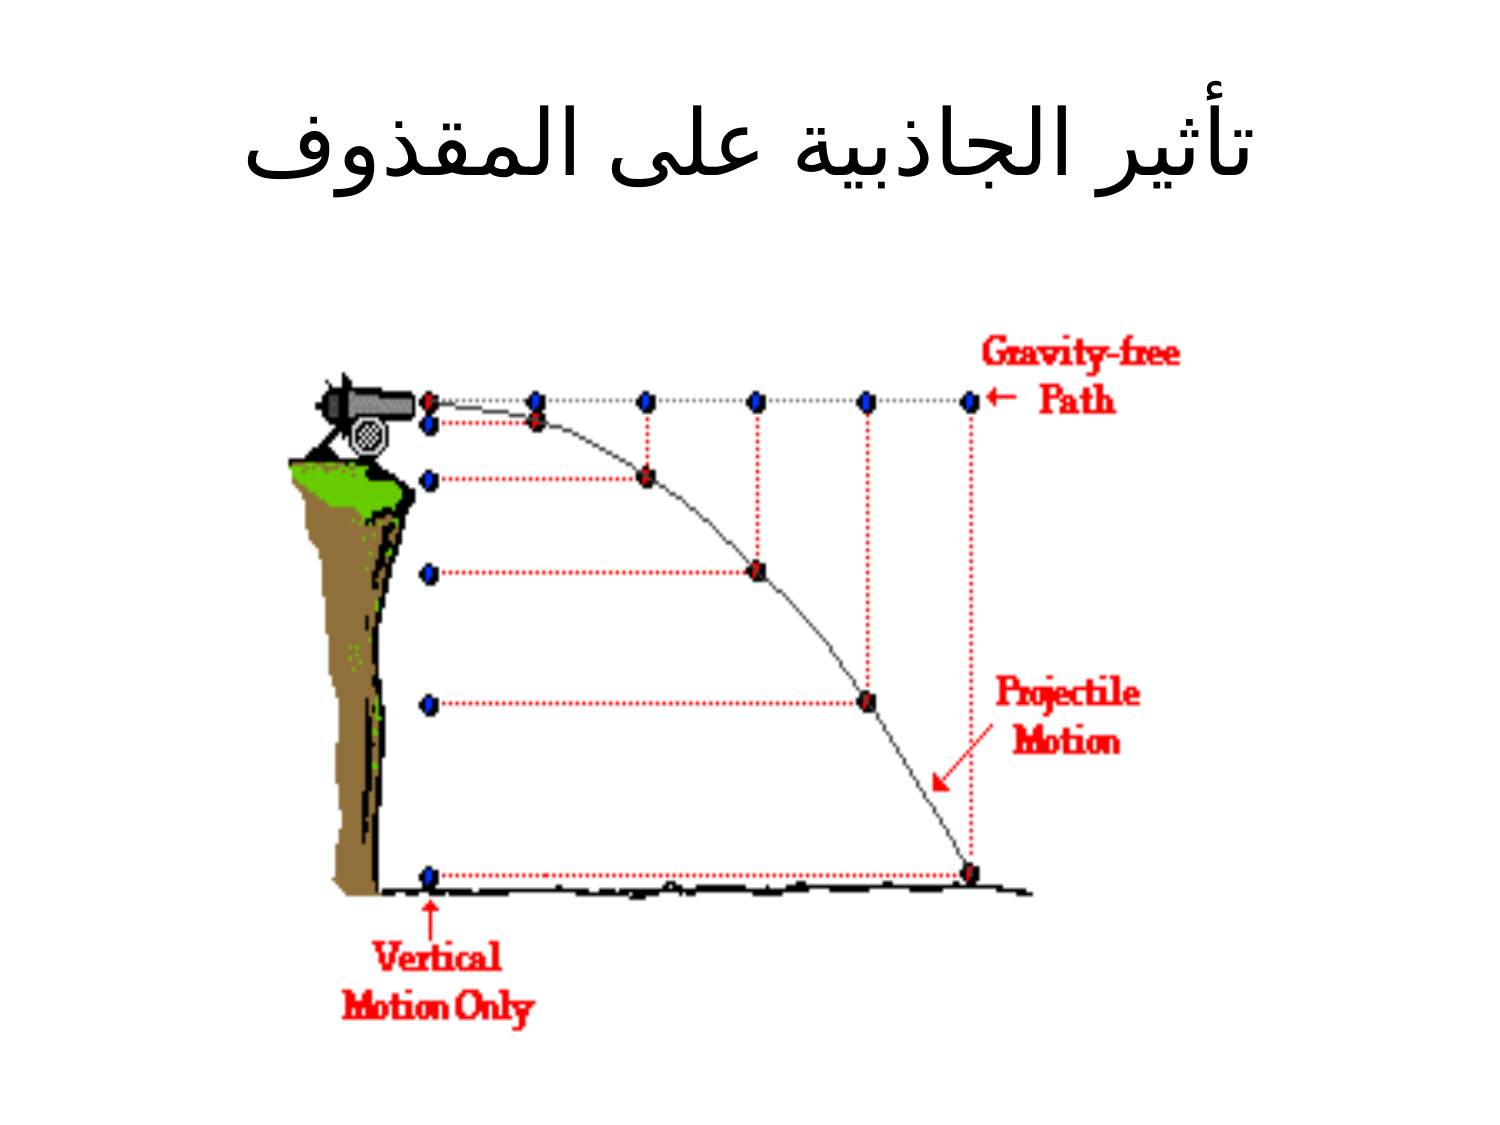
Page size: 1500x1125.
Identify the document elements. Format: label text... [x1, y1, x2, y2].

title تأثير الجاذبية على المقذوف [75, 45, 1425, 233]
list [253, 314, 1211, 1048]
